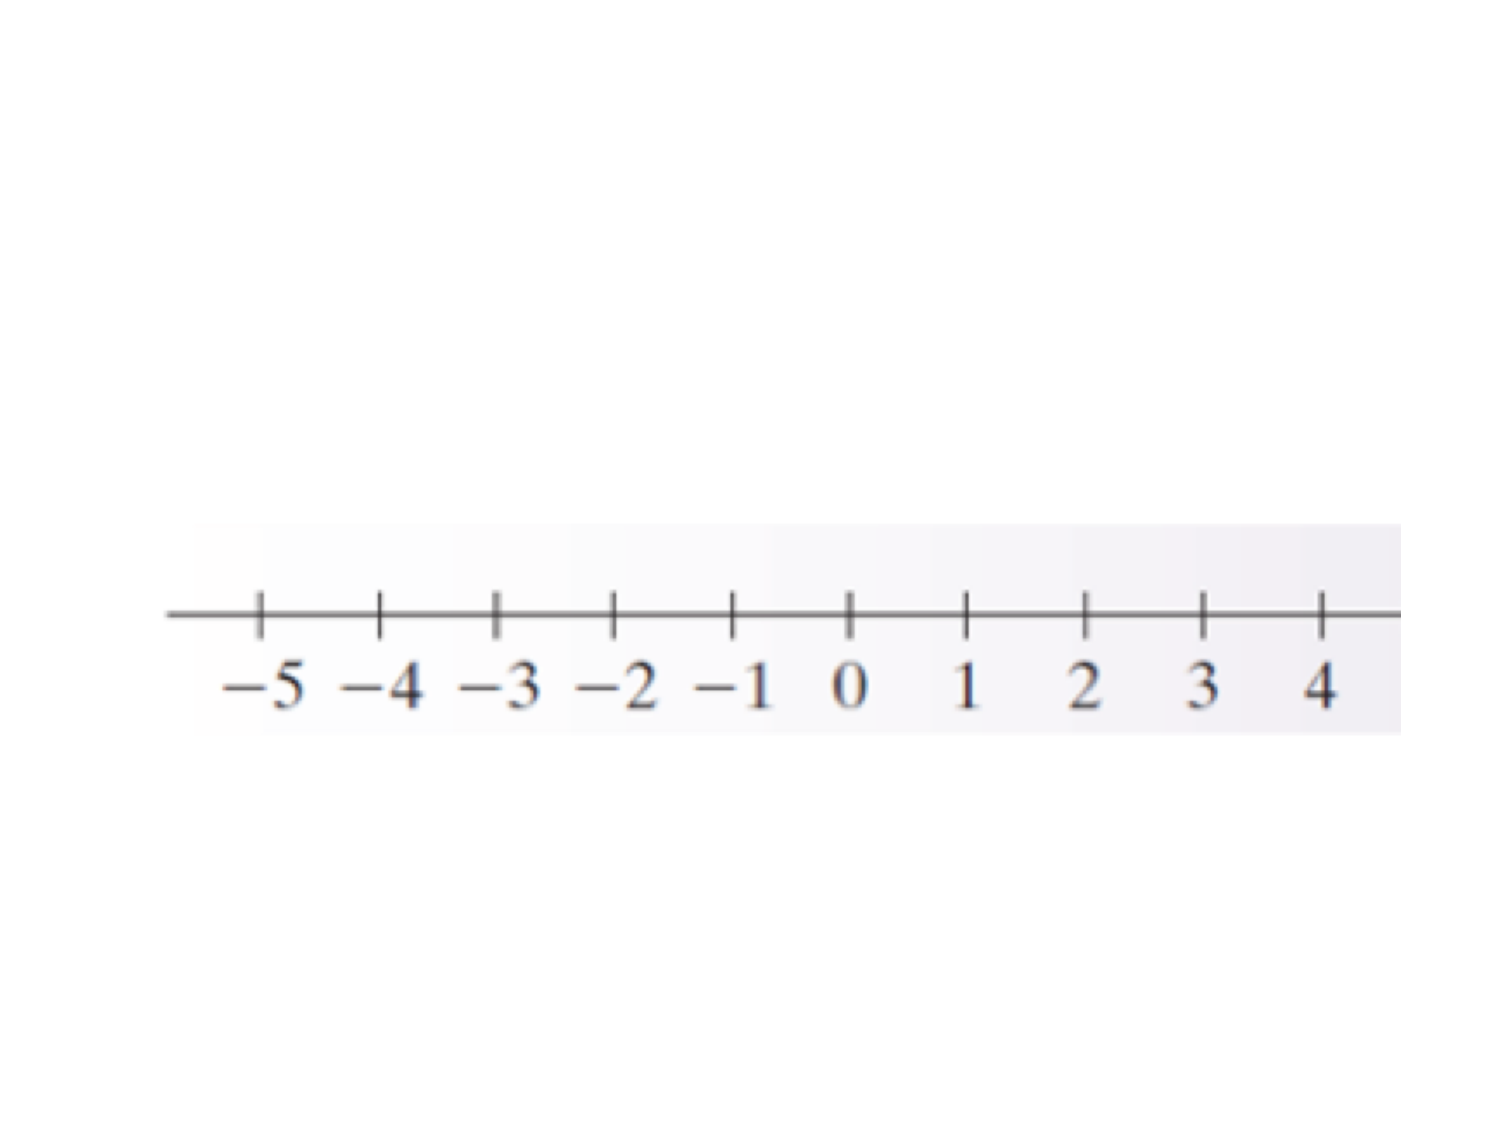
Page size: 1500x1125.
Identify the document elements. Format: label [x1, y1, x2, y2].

list [50, 262, 1402, 1006]
